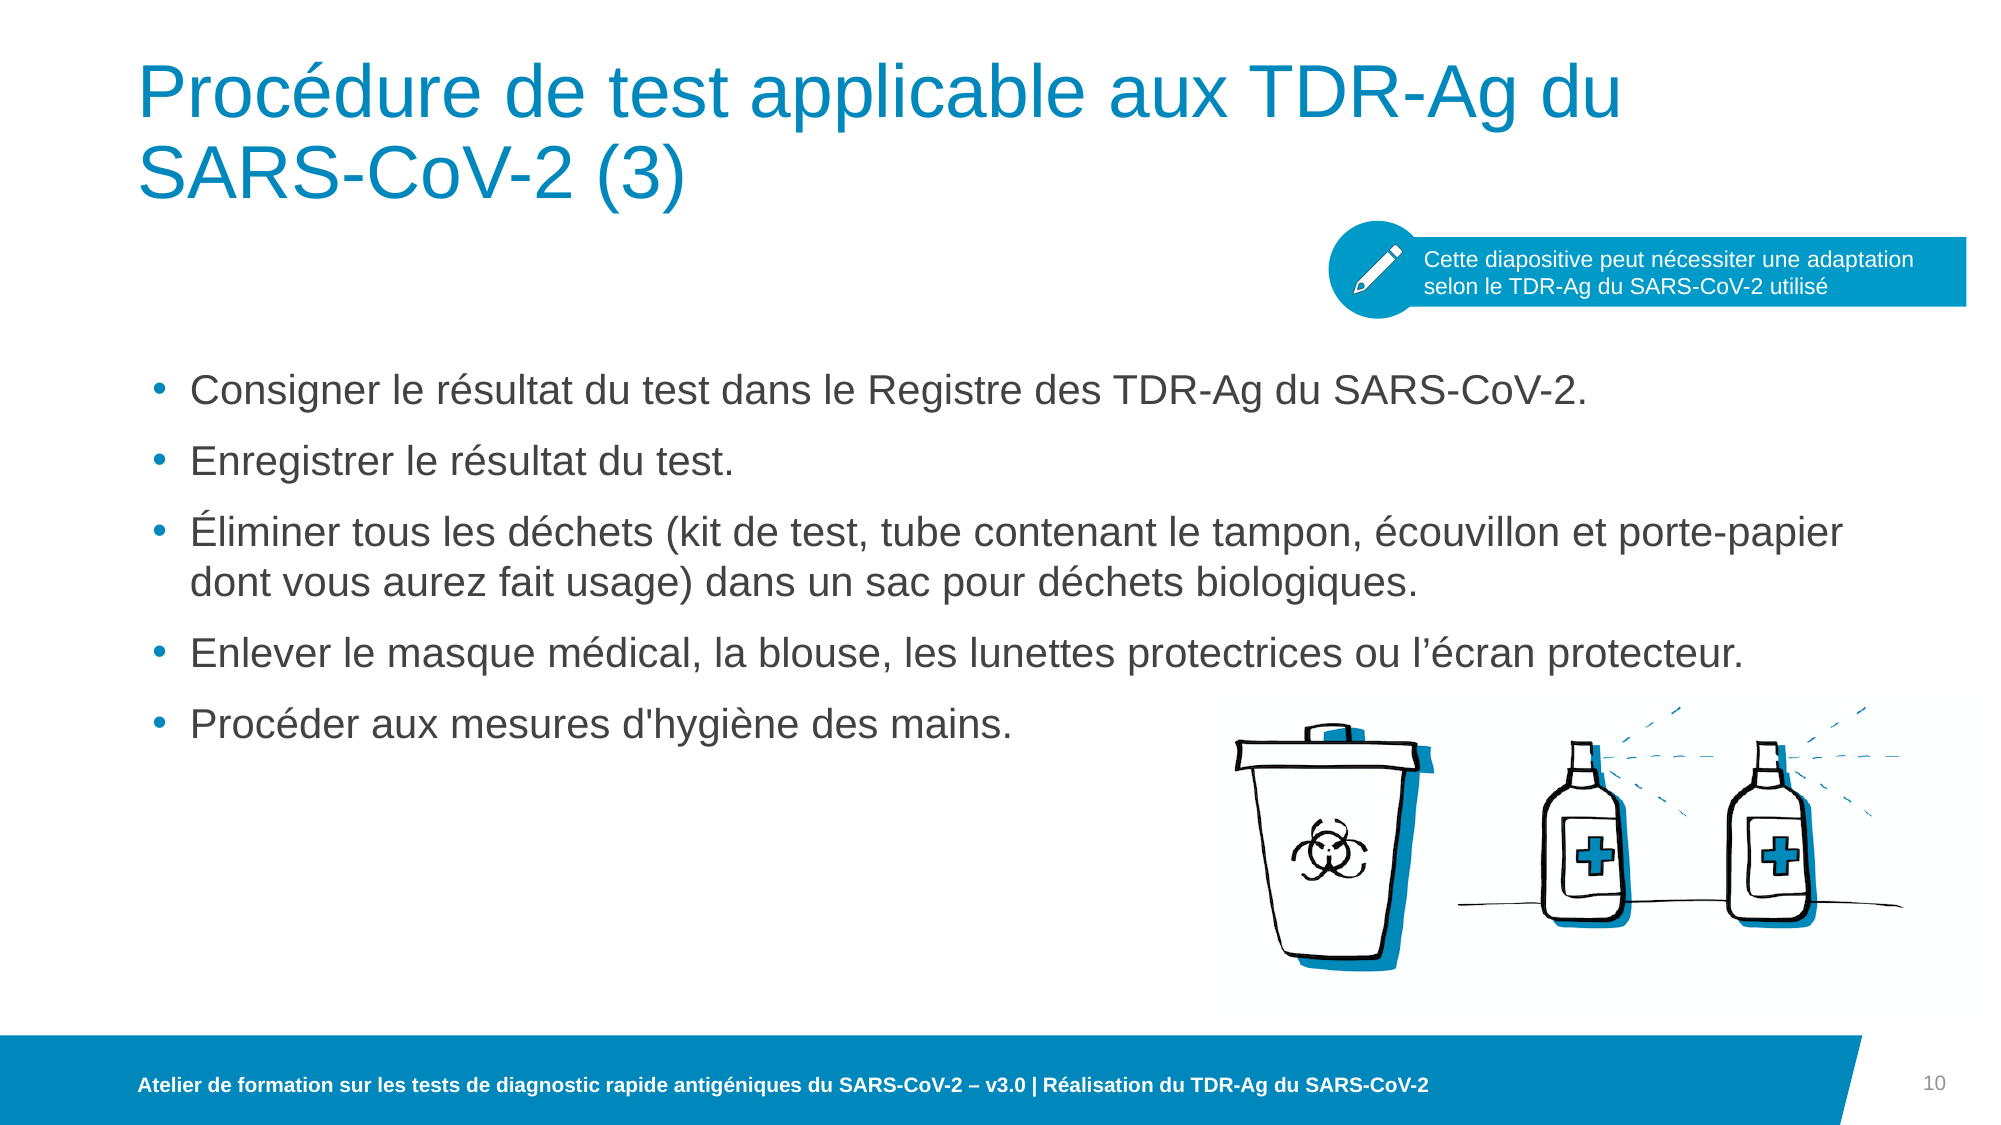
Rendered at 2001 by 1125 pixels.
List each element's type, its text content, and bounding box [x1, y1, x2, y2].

footer Atelier de formation sur les tests de diagnostic rapide antigéniques du SARS-CoV-2 – v3.0 | Réalisation du TDR-Ag du SARS-CoV-2 [137, 1042, 1468, 1125]
picture [1208, 691, 1992, 1014]
list Consigner le résultat du test dans le Registre des TDR-Ag du SARS-CoV-2. Enregistrer le résultat du test. Éliminer tous les déchets (kit de test, tube contenant le tampon, écouvillon et porte-papier dont vous aurez fait usage) dans un sac pour déchets biologiques. Enlever le masque médical, la blouse, les lunettes protectrices ou l’écran protecteur. Procéder aux mesures d'hygiène des mains. [137, 284, 1863, 1014]
title Procédure de test applicable aux TDR-Ag du SARS-CoV-2 (3) [137, 59, 1863, 215]
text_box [1328, 220, 1967, 319]
slide_number 10 [1862, 1035, 1947, 1125]
